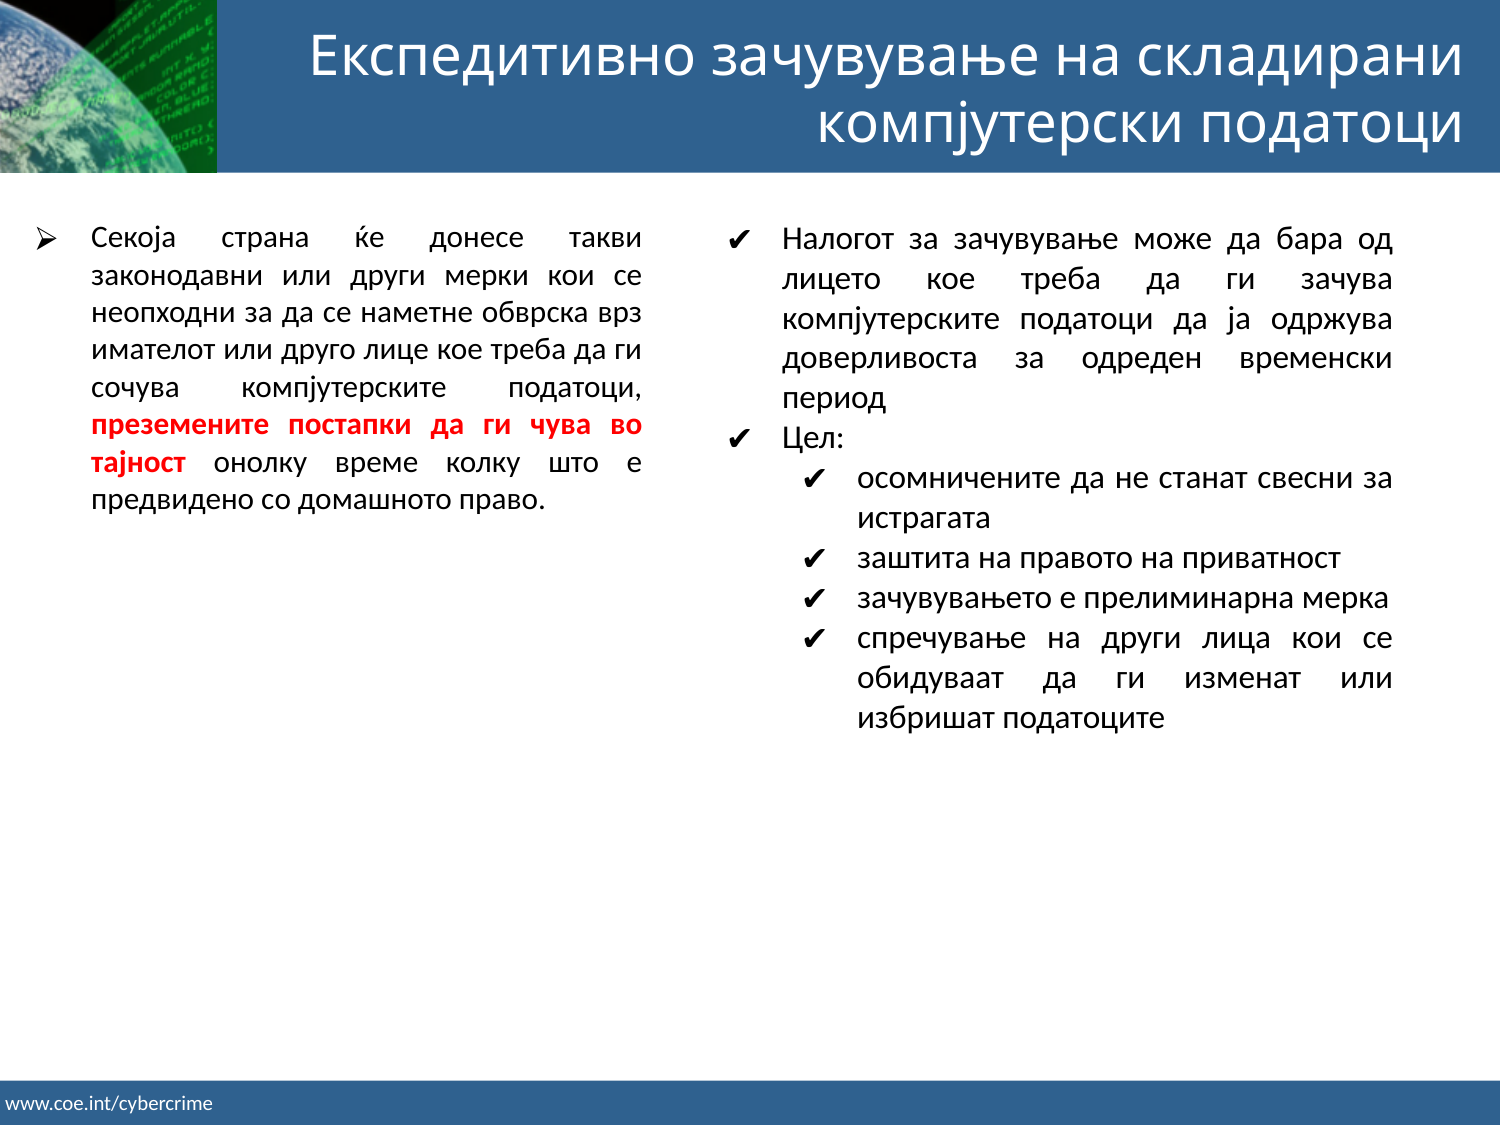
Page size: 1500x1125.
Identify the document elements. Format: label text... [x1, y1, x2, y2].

text_box Експедитивно зачувување на складирани компјутерски податоци [227, 11, 1480, 162]
text_box Налогот за зачувување може да бара од лицето кое треба да ги зачува компјутерските податоци да ја одржува доверливоста за одреден временски период Цел: осомничените да не станат свесни за истрагата заштита на правото на приватност зачувувањето е прелиминарна мерка спречување на други лица кои се обидуваат да ги изменат или избришат податоците [710, 208, 1409, 743]
picture [0, 0, 217, 173]
text_box Секоја страна ќе донесе такви законодавни или други мерки кои се неопходни за да се наметне обврска врз имателот или друго лице кое треба да ги сочува компјутерските податоци, преземените постапки да ги чува во тајност онолку време колку што е предвидено со домашното право. [19, 208, 658, 524]
